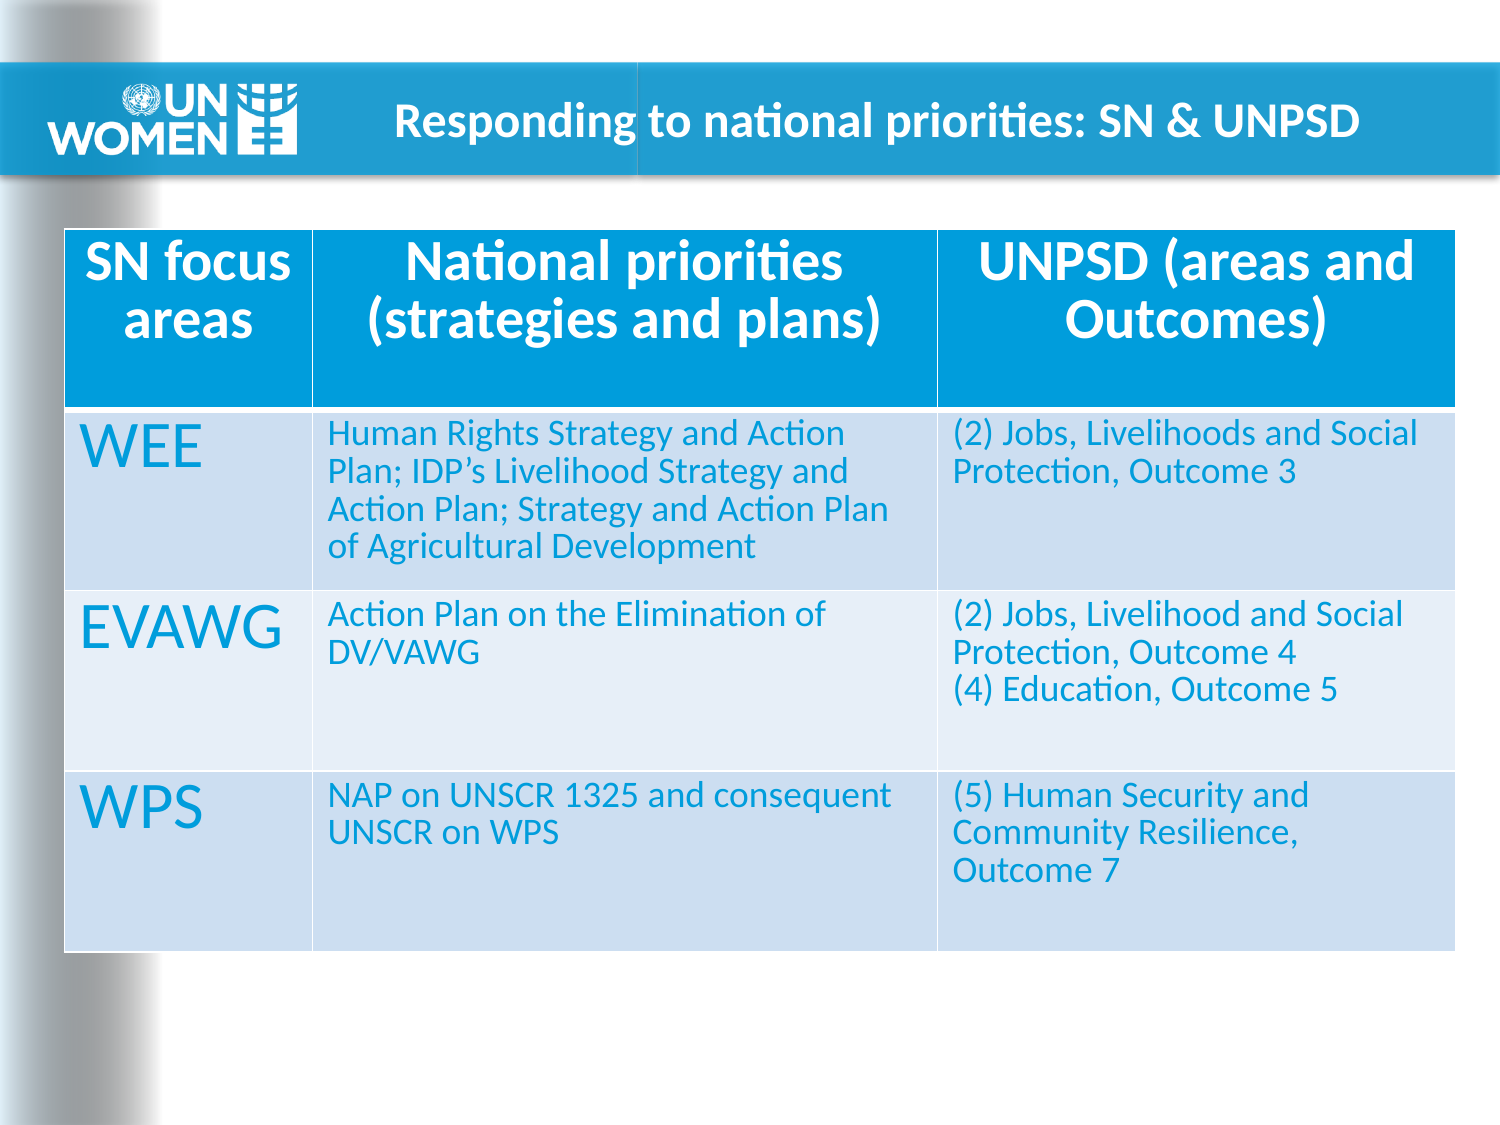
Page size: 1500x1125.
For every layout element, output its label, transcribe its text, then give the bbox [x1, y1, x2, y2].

table_cell WPS [65, 772, 312, 951]
table_cell NAP on UNSCR 1325 and consequent UNSCR on WPS [313, 772, 937, 951]
table_header SN focus areas [65, 230, 312, 407]
table_header UNPSD (areas and Outcomes) [938, 230, 1455, 407]
table_cell Human Rights Strategy and Action Plan; IDP’s Livelihood Strategy and Action Plan; Strategy and Action Plan of Agricultural Development [313, 413, 937, 590]
table_cell Action Plan on the Elimination of DV/VAWG [313, 591, 937, 770]
table_cell EVAWG [65, 591, 312, 770]
table_cell (2) Jobs, Livelihood and Social Protection, Outcome 4 (4) Education, Outcome 5 [938, 591, 1455, 770]
table_cell (2) Jobs, Livelihoods and Social Protection, Outcome 3 [938, 413, 1455, 590]
table_header National priorities (strategies and plans) [313, 230, 937, 407]
title Responding to national priorities: SN & UNPSD [379, 68, 1475, 167]
table_cell (5) Human Security and Community Resilience, Outcome 7 [938, 772, 1455, 951]
table_cell WEE [65, 413, 312, 590]
picture [43, 80, 300, 163]
